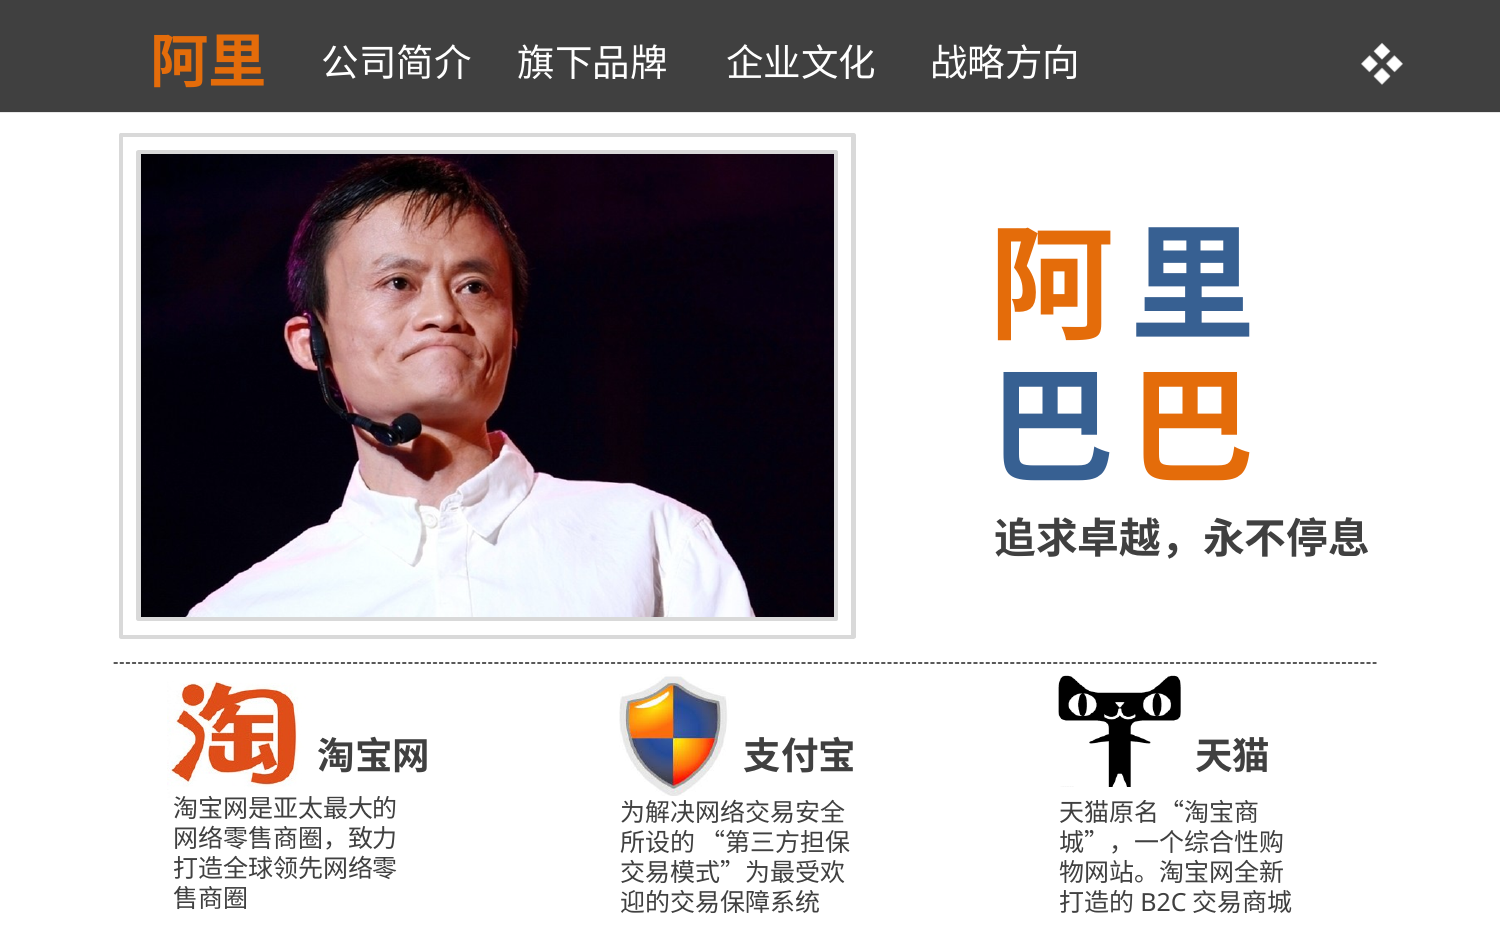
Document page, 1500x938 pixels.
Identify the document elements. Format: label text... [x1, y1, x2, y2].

picture [1320, 10, 1444, 134]
text_box [836, 133, 856, 639]
text_box 阿里 [135, 17, 349, 102]
text_box 天猫 [1187, 724, 1361, 785]
picture [166, 681, 306, 798]
text_box 为解决网络交易安全所设的 “第三方担保交易模式”为最受欢迎的交易保障系统 [605, 788, 882, 924]
text_box 巴 [1115, 338, 1293, 503]
text_box 巴 [974, 338, 1115, 504]
text_box 阿 [974, 197, 1116, 338]
text_box 天猫原名“淘宝商城”，一个综合性购物网站。淘宝网全新打造的B2C交易商城 [1044, 788, 1321, 924]
picture [1058, 674, 1181, 788]
text_box 支付宝 [734, 724, 909, 785]
text_box 企业文化 [711, 31, 913, 92]
text_box 公司简介 [306, 31, 503, 92]
picture [122, 135, 847, 637]
picture [603, 674, 729, 796]
text_box 淘宝网 [310, 724, 484, 785]
text_box 旗下品牌 [503, 31, 704, 92]
text_box [0, 0, 1500, 114]
text_box 淘宝网是亚太最大的网络零售商圈，致力打造全球领先网络零售商圈 [158, 785, 435, 920]
text_box 追求卓越，永不停息 [979, 503, 1405, 569]
text_box 战略方向 [915, 31, 1117, 92]
text_box 里 [1116, 197, 1294, 362]
